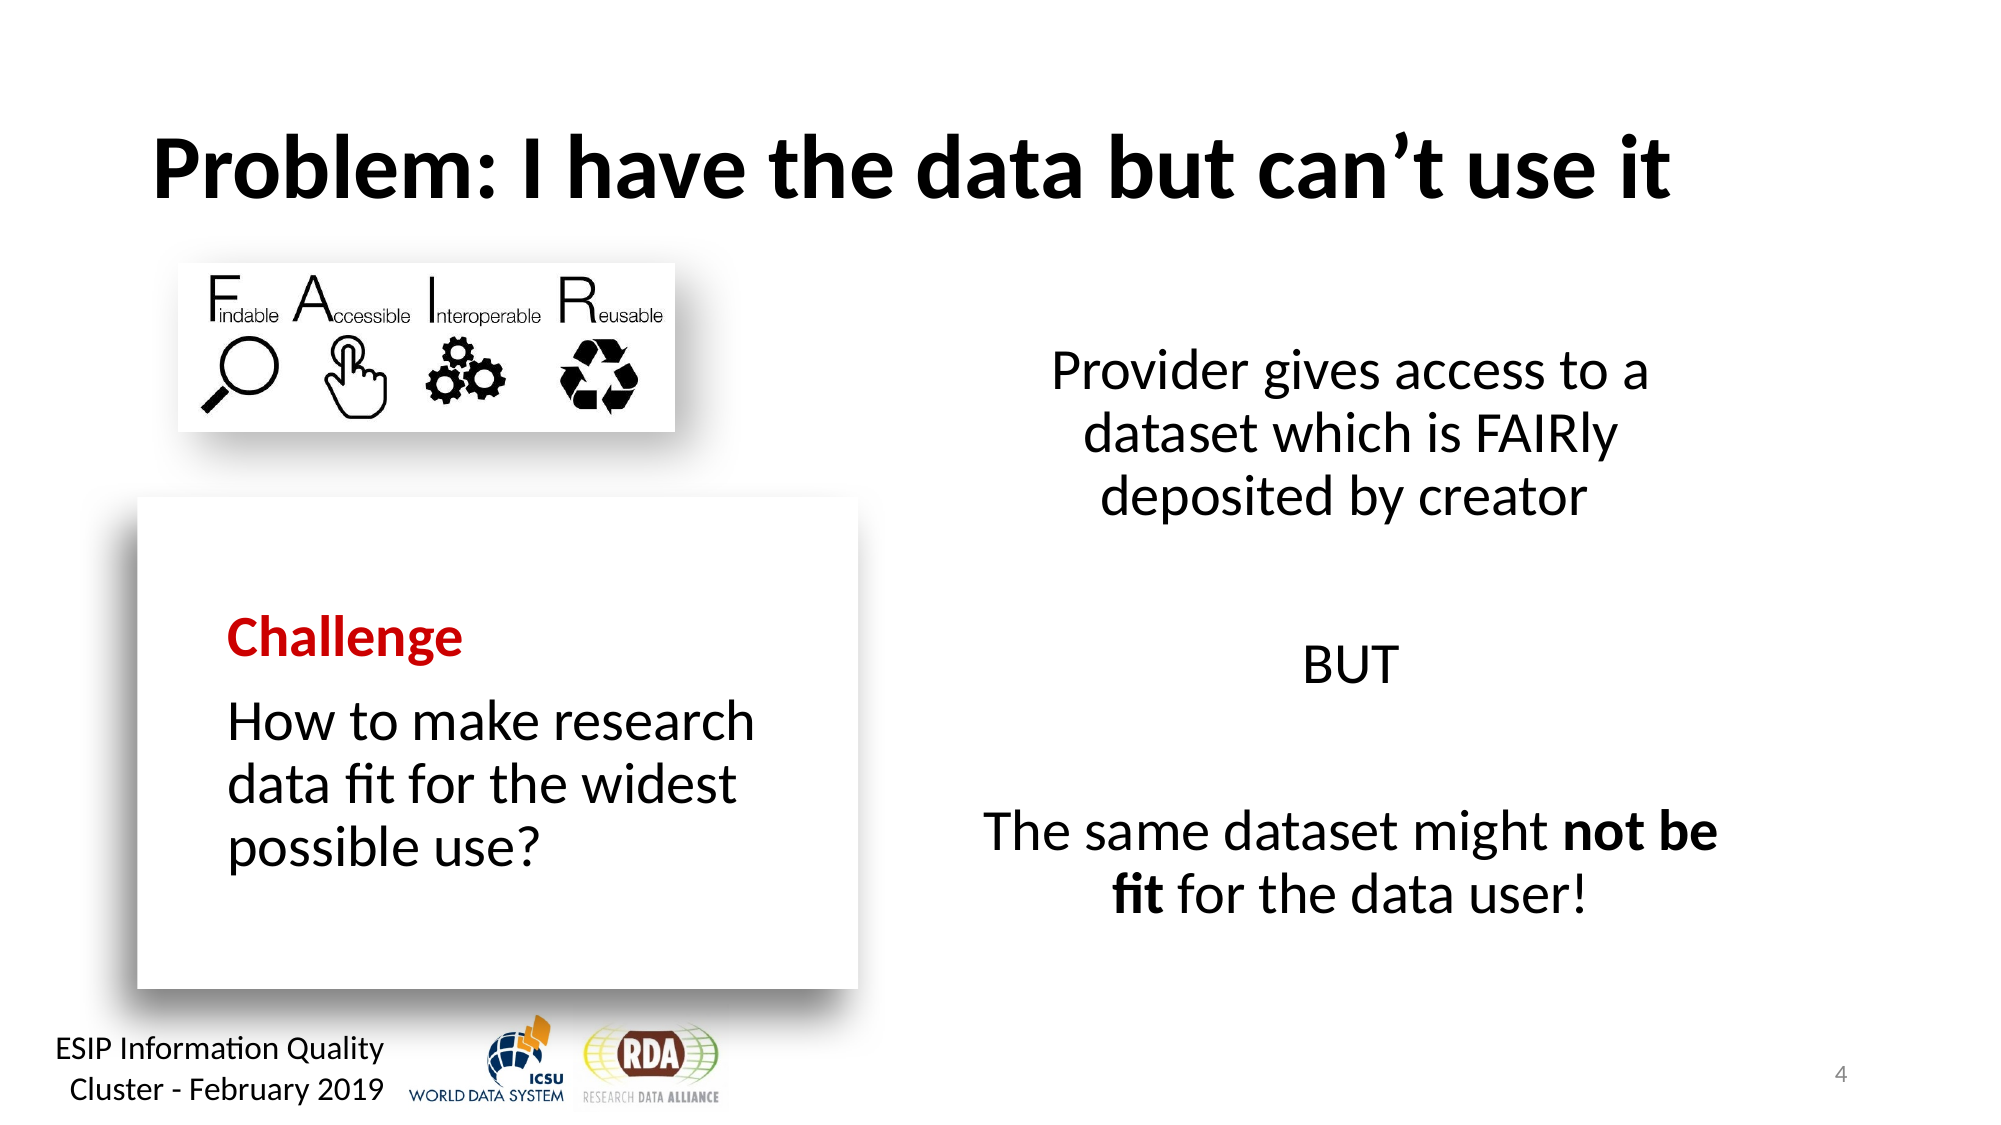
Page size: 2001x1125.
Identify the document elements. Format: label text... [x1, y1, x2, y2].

title Problem: I have the data but can’t use it [137, 59, 1863, 278]
slide_number 4 [1412, 1042, 1863, 1103]
text_box ESIP Information Quality Cluster - February 2019 [17, 1019, 393, 1075]
text_box Challenge How to make research data fit for the widest possible use? [137, 496, 859, 989]
picture [398, 1003, 729, 1113]
list Provider gives access to a dataset which is FAIRly deposited by creator BUT The same dataset might not be fit for the data user! [946, 331, 1757, 1043]
picture [178, 262, 675, 432]
